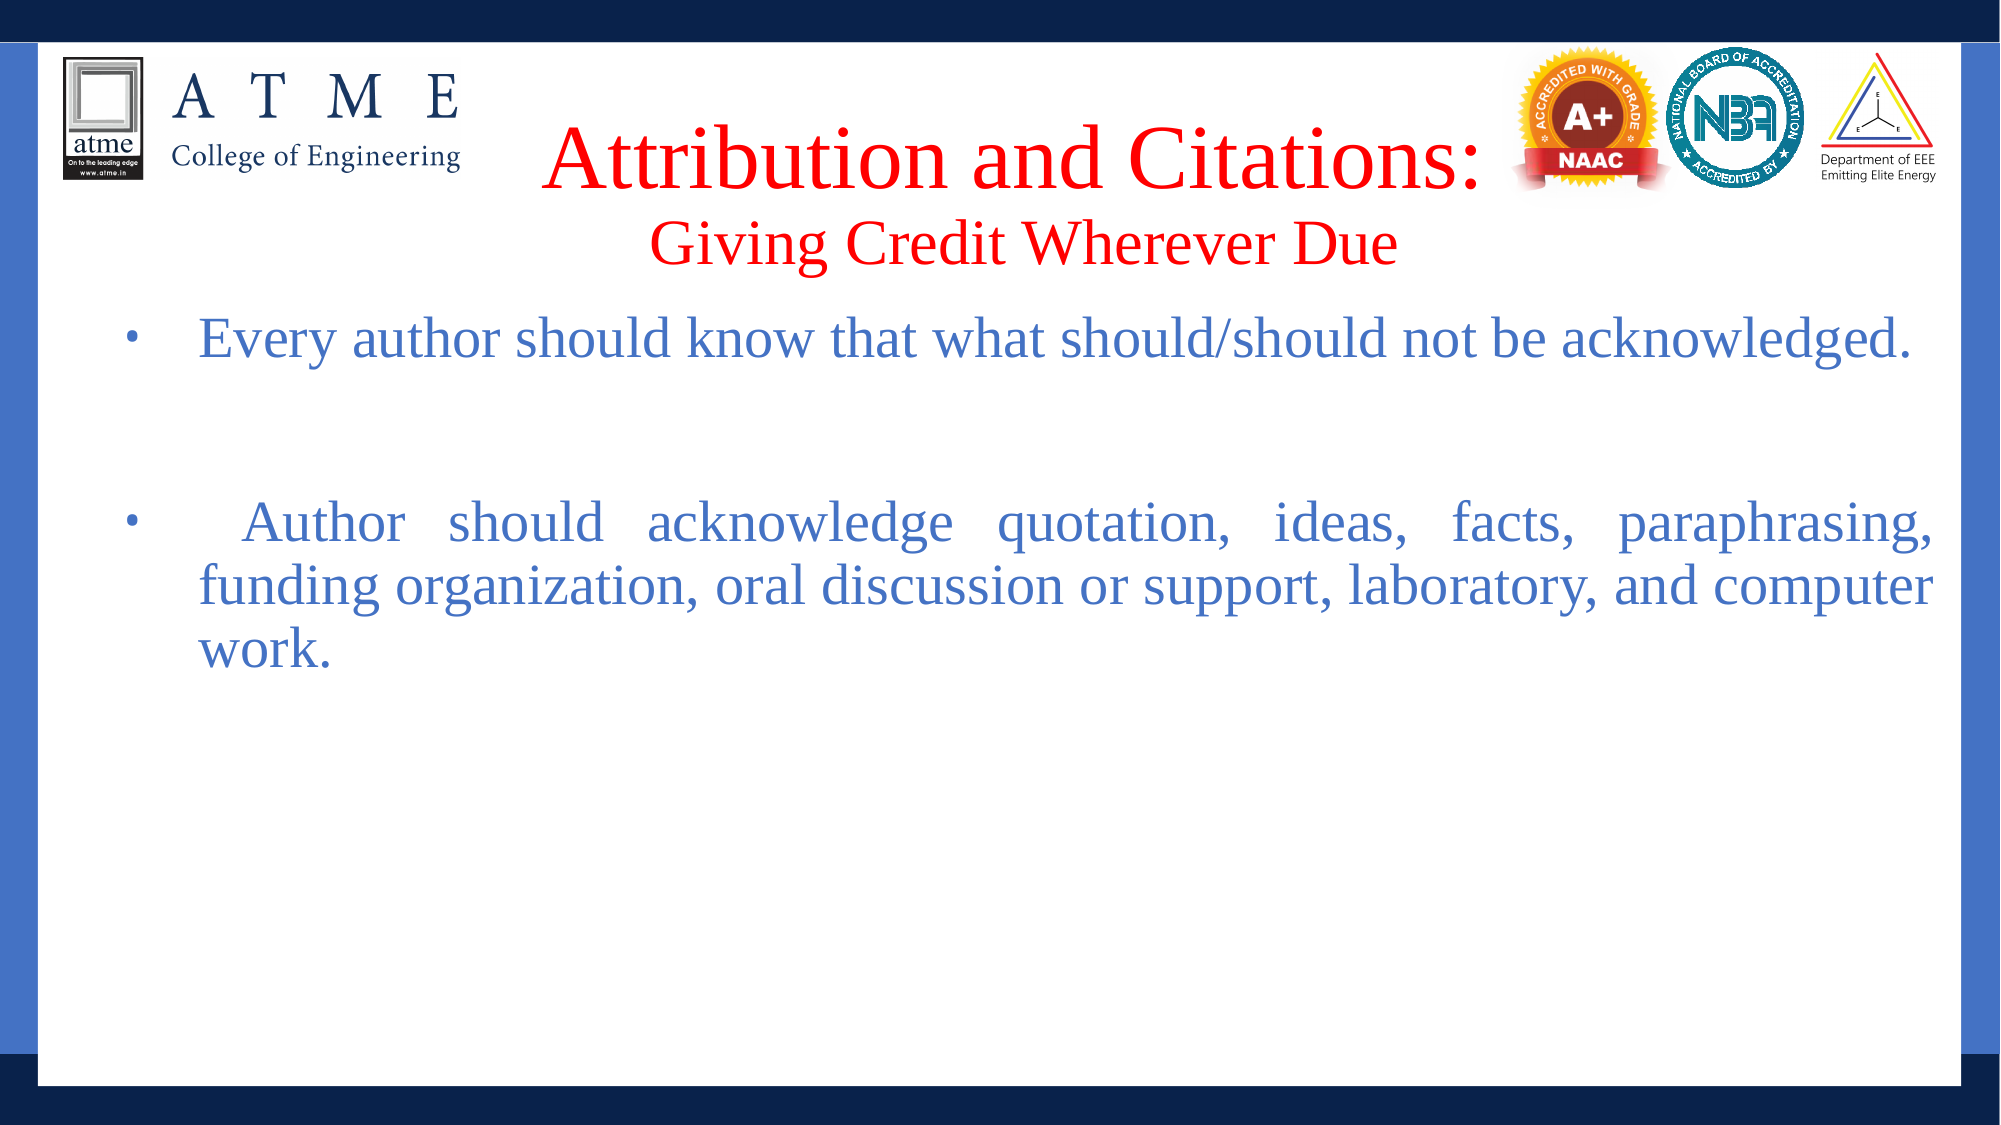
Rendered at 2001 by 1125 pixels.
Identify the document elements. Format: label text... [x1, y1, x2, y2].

picture [0, 0, 2000, 43]
picture [0, 1054, 2000, 1125]
picture [63, 57, 461, 180]
picture [1531, 60, 1651, 99]
picture [1815, 49, 1939, 184]
list Every author should know that what should/should not be acknowledged. Author should acknowledge quotation, ideas, facts, paraphrasing, funding organization, oral discussion or support, laboratory, and computer work. [108, 299, 1950, 1025]
title Attribution and Citations: Giving Credit Wherever Due [350, 99, 1700, 288]
picture [1666, 47, 1804, 188]
